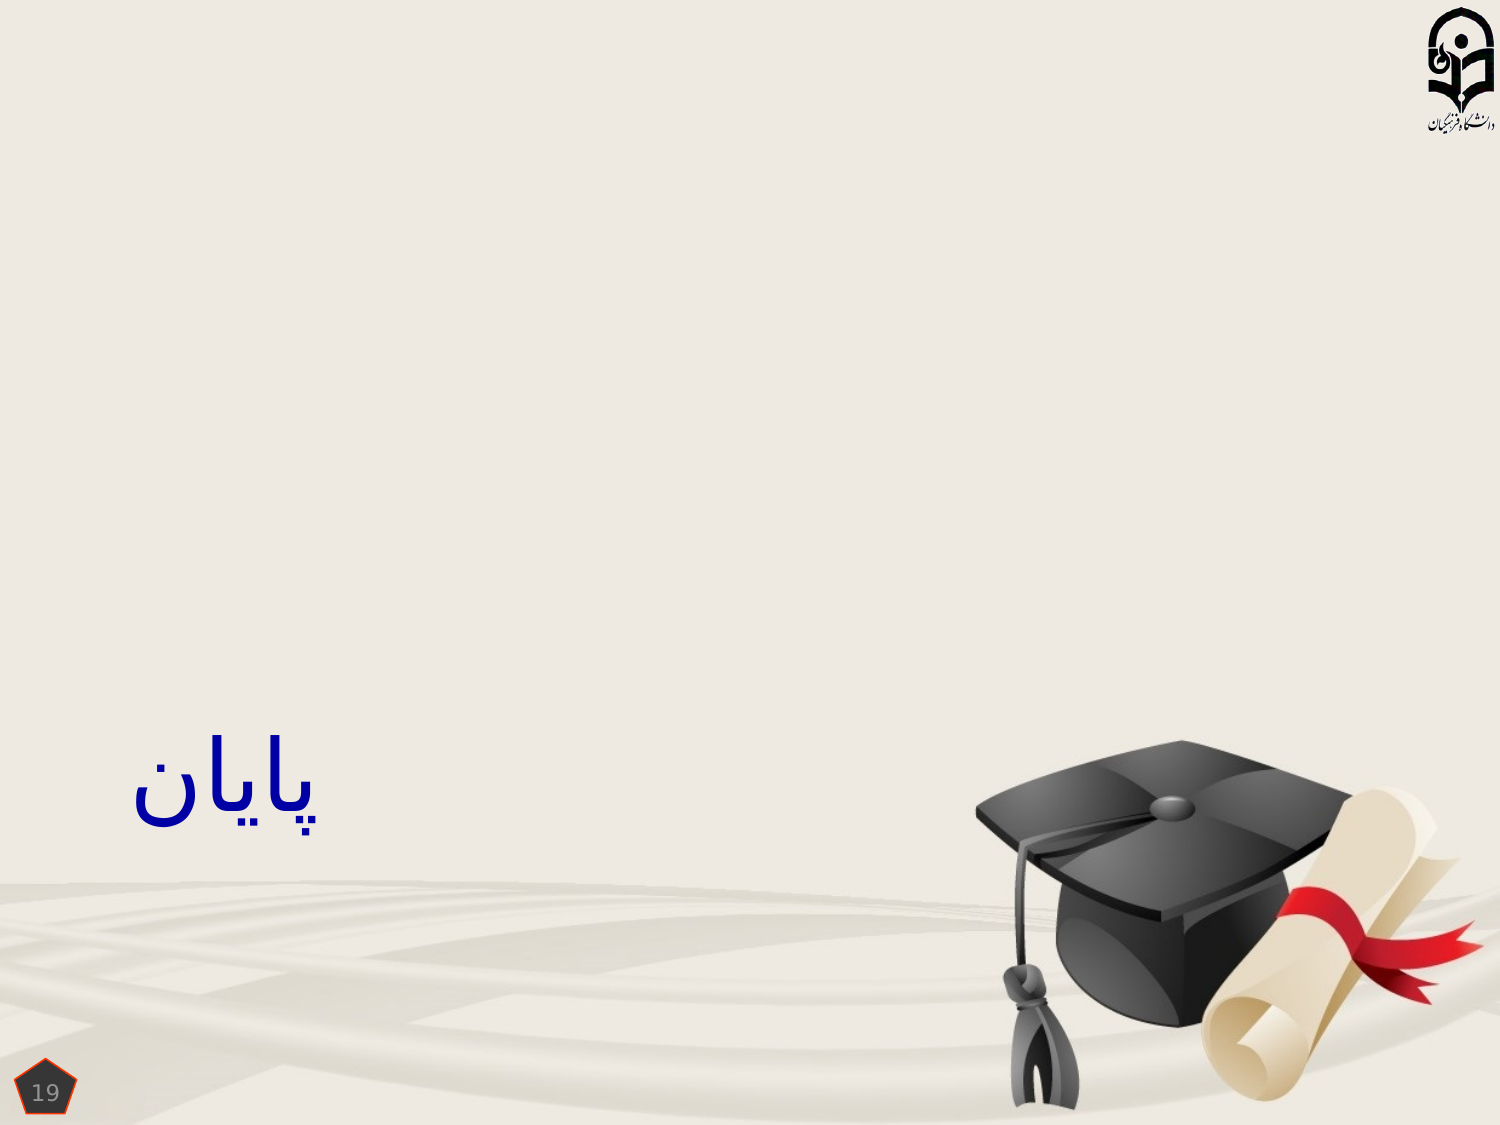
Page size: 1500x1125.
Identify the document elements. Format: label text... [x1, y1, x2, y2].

text_box پایان [64, 704, 384, 839]
picture [0, 0, 1500, 1125]
